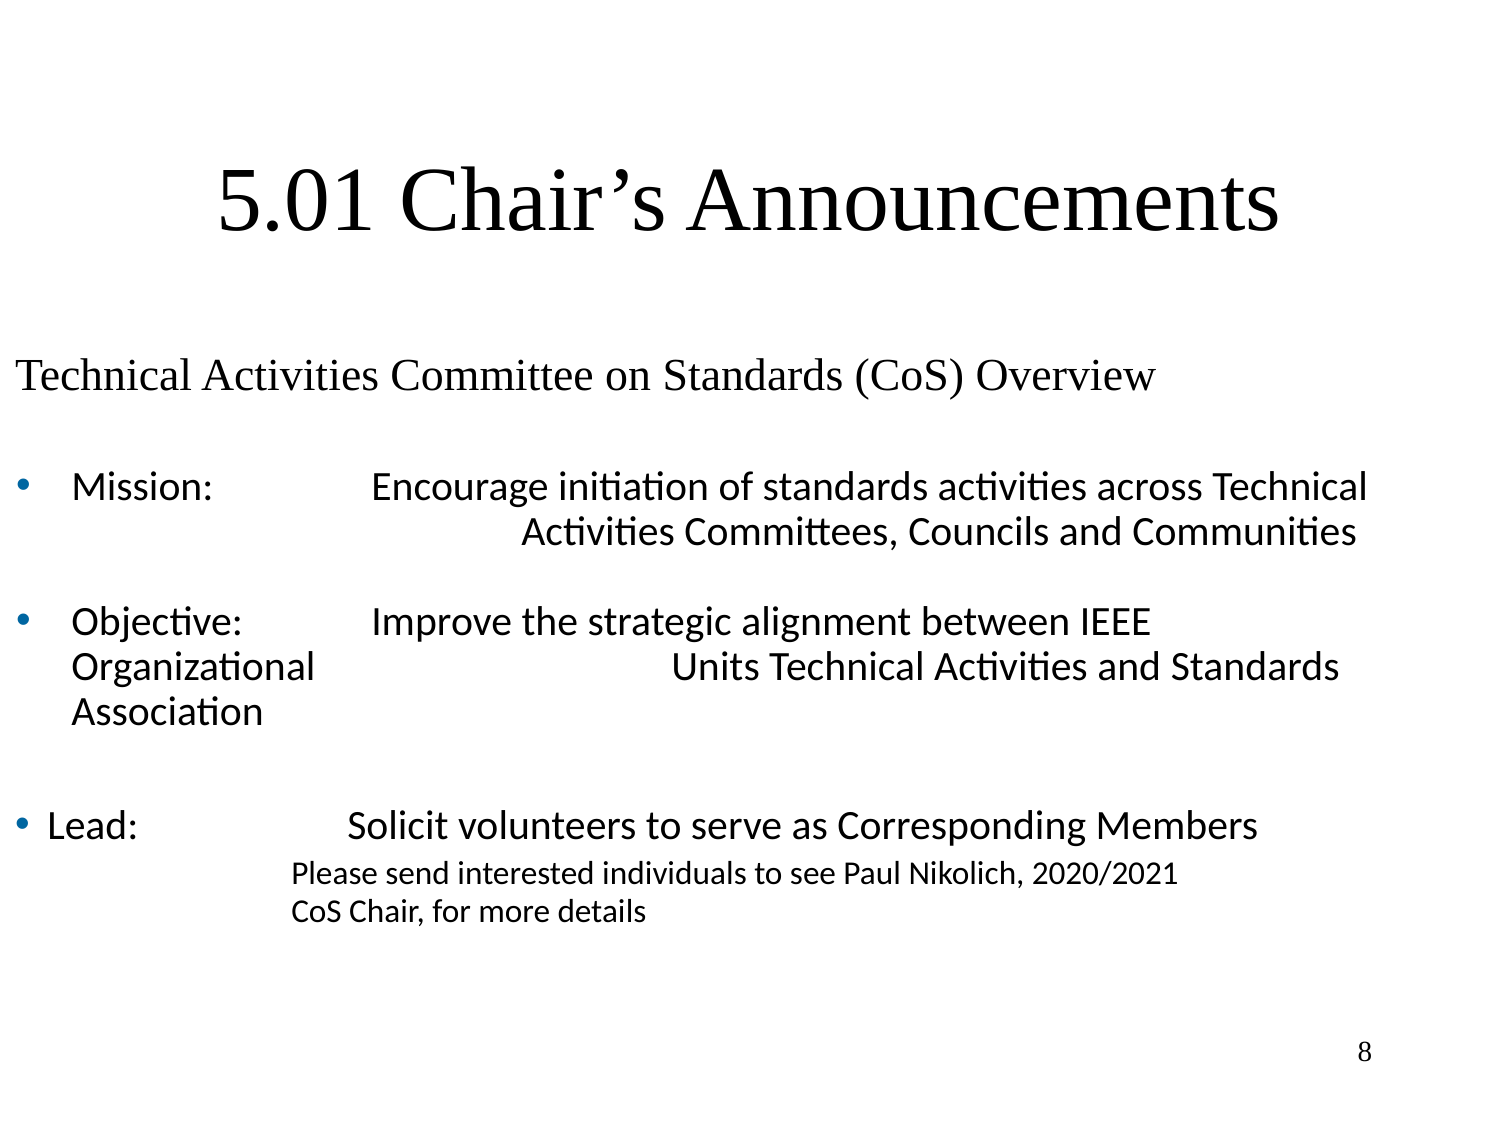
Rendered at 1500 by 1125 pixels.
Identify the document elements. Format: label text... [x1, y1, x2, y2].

slide_number 8 [1074, 1024, 1388, 1101]
list Technical Activities Committee on Standards (CoS) Overview Mission: Encourage initiation of standards activities across Technical Activities Committees, Councils and Communities Objective: Improve the strategic alignment between IEEE Organizational Units Technical Activities and Standards Association Lead: Solicit volunteers to serve as Corresponding Members Please send interested individuals to see Paul Nikolich, 2020/2021 CoS Chair, for more details [0, 337, 1413, 1013]
title 5.01 Chair’s Announcements [112, 99, 1388, 288]
